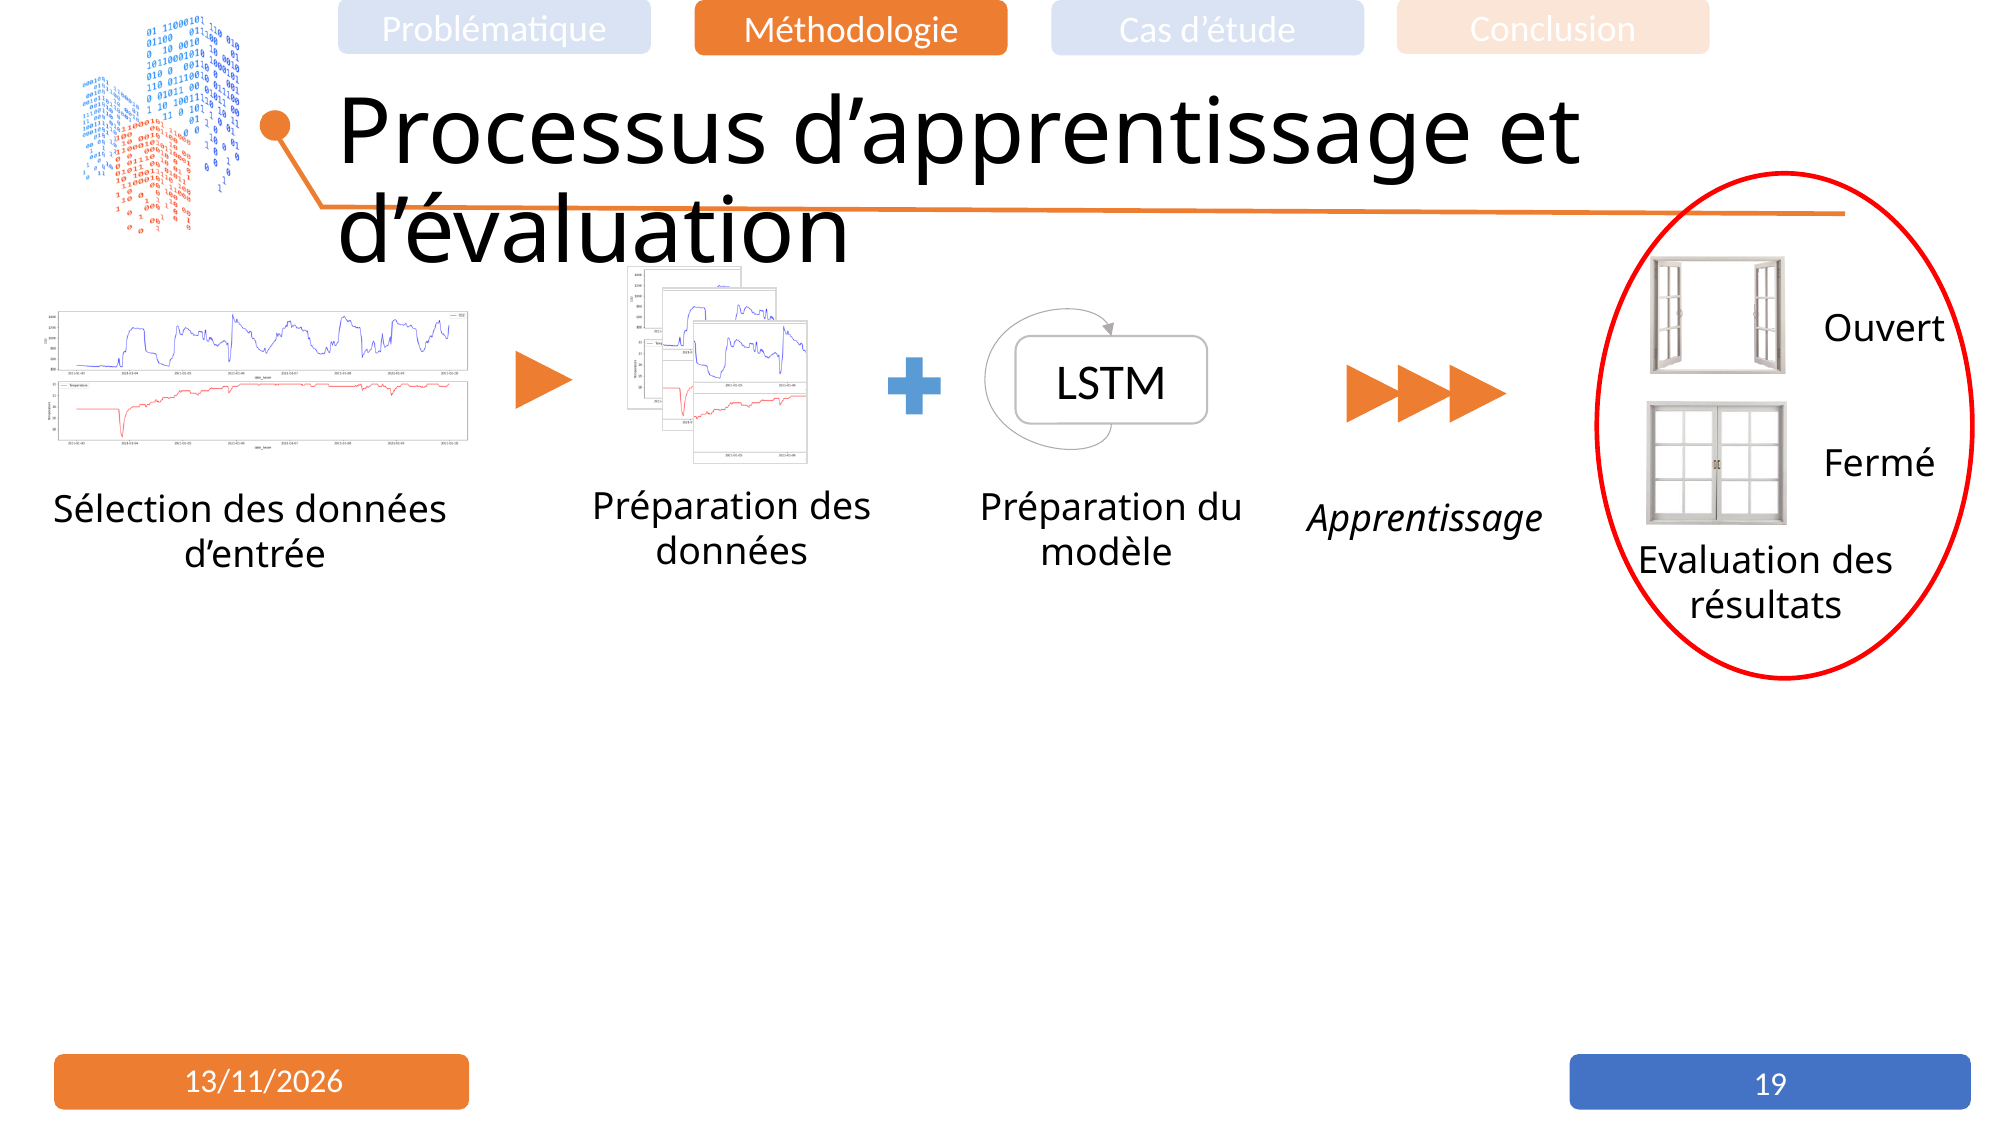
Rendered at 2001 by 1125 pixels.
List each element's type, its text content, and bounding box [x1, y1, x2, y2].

text_box [1595, 172, 1974, 680]
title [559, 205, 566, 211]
title Processus d’apprentissage et d’évaluation [321, 76, 1928, 184]
text_box Apprentissage [1264, 486, 1587, 547]
text_box Conclusion [1395, 0, 1711, 56]
picture [1646, 401, 1787, 525]
text_box Méthodologie [693, 0, 1009, 57]
text_box Ouvert Fermé [1948, 296, 1977, 492]
text_box Préparation du modèle [950, 475, 1273, 581]
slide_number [57, 1049, 470, 1110]
slide_number 19 [1569, 1054, 1971, 1110]
text_box [887, 356, 942, 415]
picture [628, 267, 807, 463]
text_box Evaluation des résultats [1894, 593, 1928, 634]
text_box Problématique [336, 0, 652, 56]
picture [57, 0, 260, 253]
text_box Sélection des données d’entrée [38, 478, 473, 583]
text_box Préparation des données [570, 475, 893, 580]
text_box LSTM [1014, 334, 1209, 425]
picture [1624, 249, 1809, 380]
text_box [1397, 364, 1449, 423]
text_box Evaluation des résultats [1604, 528, 1675, 634]
text_box [1449, 364, 1507, 423]
text_box [515, 350, 573, 409]
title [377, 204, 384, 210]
text_box [1346, 364, 1404, 423]
text_box Cas d’étude [1050, 0, 1366, 57]
picture [42, 309, 469, 451]
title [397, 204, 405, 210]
